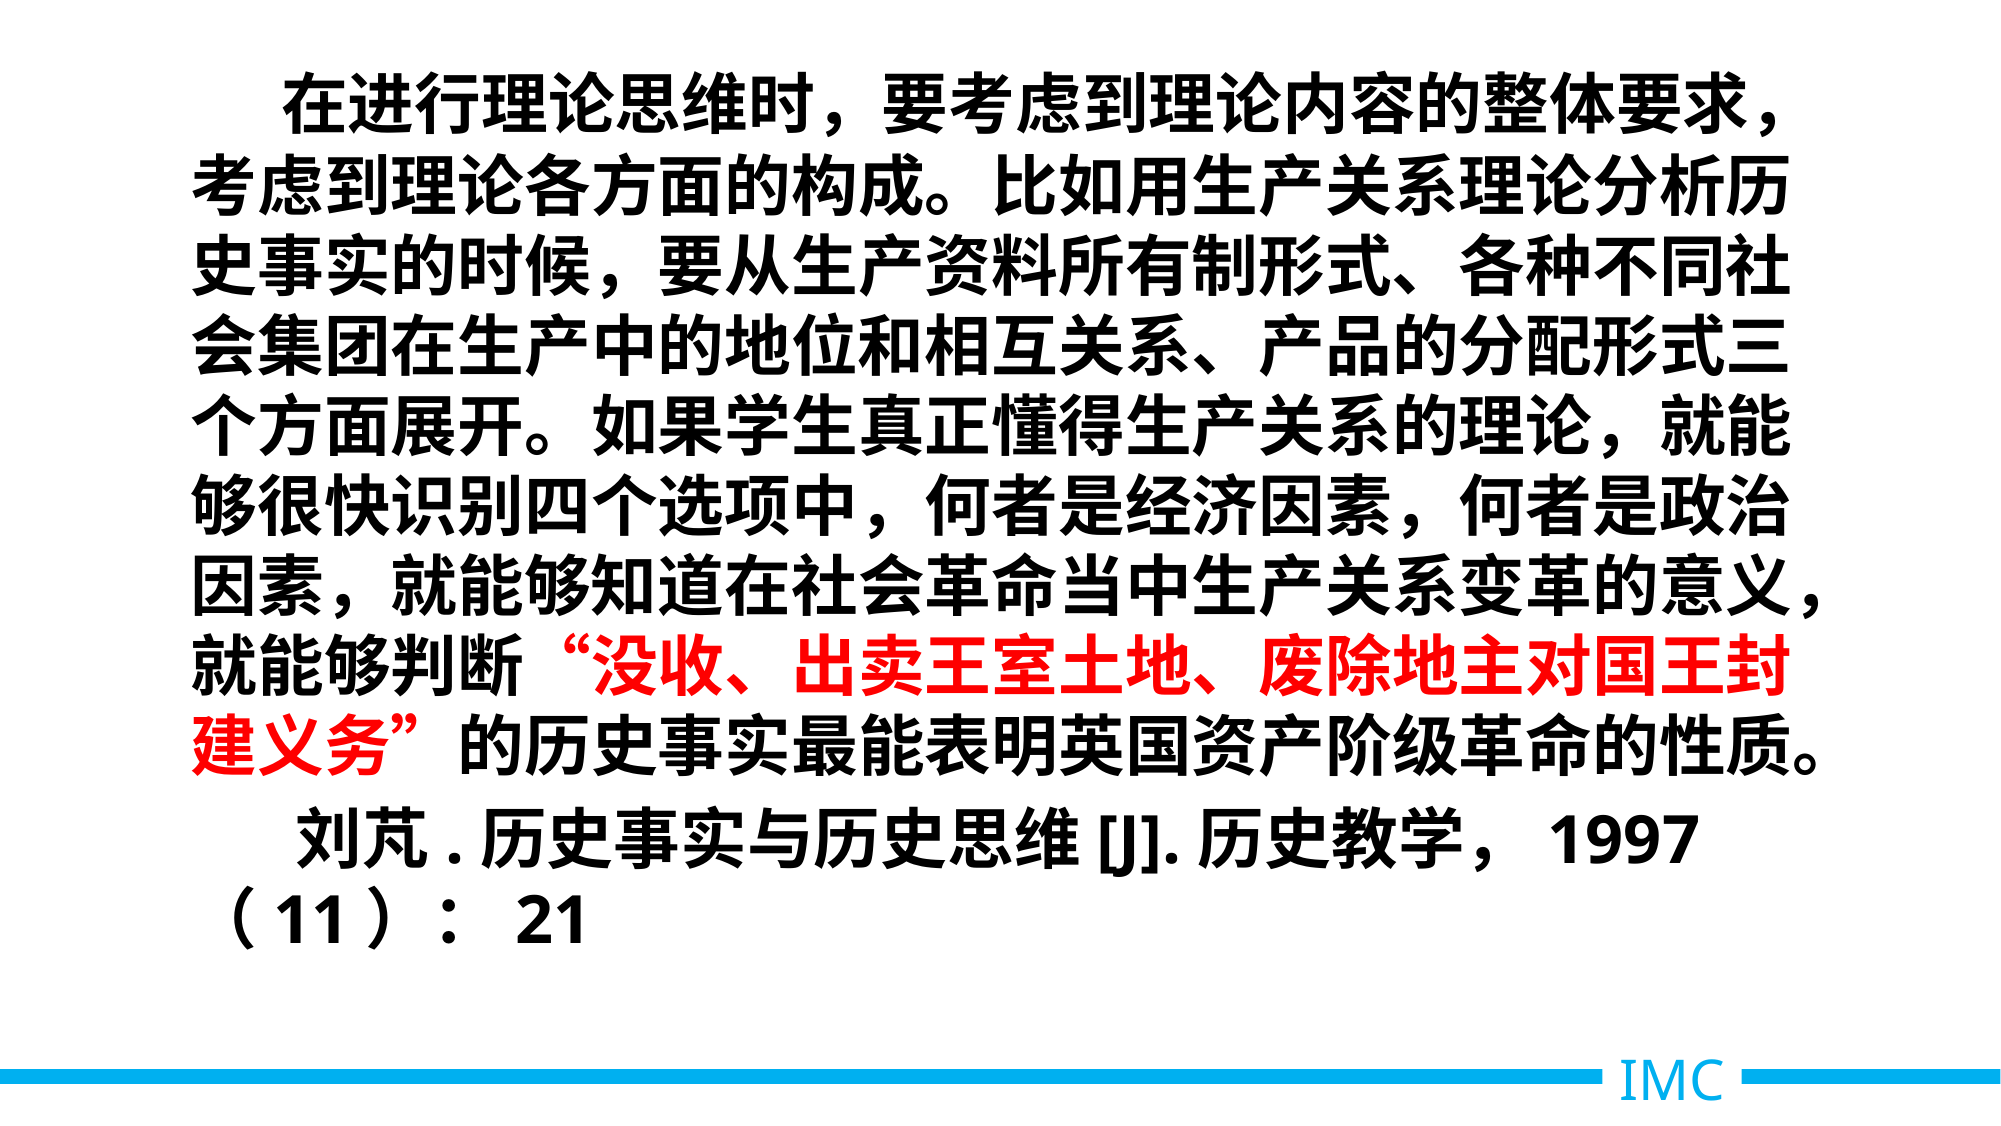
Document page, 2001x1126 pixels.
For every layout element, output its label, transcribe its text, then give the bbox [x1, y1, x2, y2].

list 在进行理论思维时，要考虑到理论内容的整体要求，考虑到理论各方面的构成。比如用生产关系理论分析历史事实的时候，要从生产资料所有制形式、各种不同社会集团在生产中的地位和相互关系、产品的分配形式三个方面展开。如果学生真正懂得生产关系的理论，就能够很快识别四个选项中，何者是经济因素，何者是政治因素，就能够知道在社会革命当中生产关系变革的意义，就能够判断“没收、出卖王室土地、废除地主对国王封建义务”的历史事实最能表明英国资产阶级革命的性质。 刘芃.历史事实与历史思维[J].历史教学，1997（11）：21 [110, 45, 1852, 1111]
